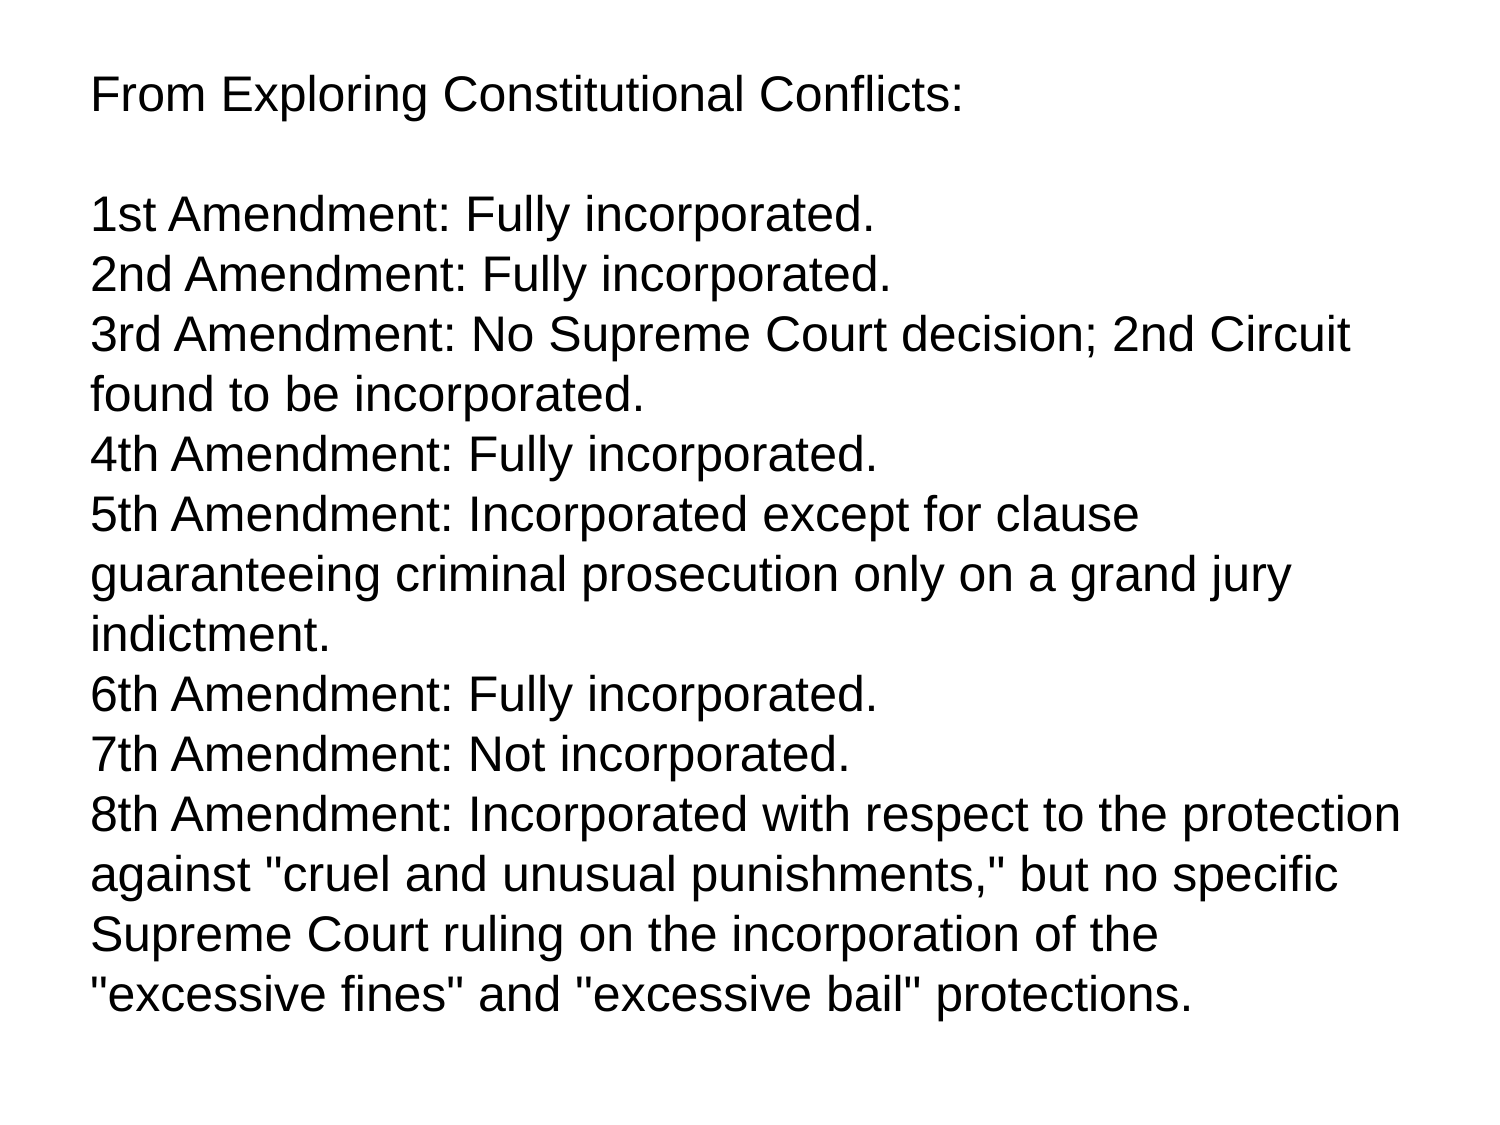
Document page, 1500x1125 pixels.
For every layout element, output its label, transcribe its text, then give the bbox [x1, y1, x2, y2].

title From Exploring Constitutional Conflicts: 1st Amendment: Fully incorporated. 2nd Amendment: Fully incorporated. 3rd Amendment: No Supreme Court decision; 2nd Circuit found to be incorporated. 4th Amendment: Fully incorporated. 5th Amendment: Incorporated except for clause guaranteeing criminal prosecution only on a grand jury indictment. 6th Amendment: Fully incorporated. 7th Amendment: Not incorporated. 8th Amendment: Incorporated with respect to the protection against "cruel and unusual punishments," but no specific Supreme Court ruling on the incorporation of the "excessive fines" and "excessive bail" protections. [74, 44, 1426, 1038]
